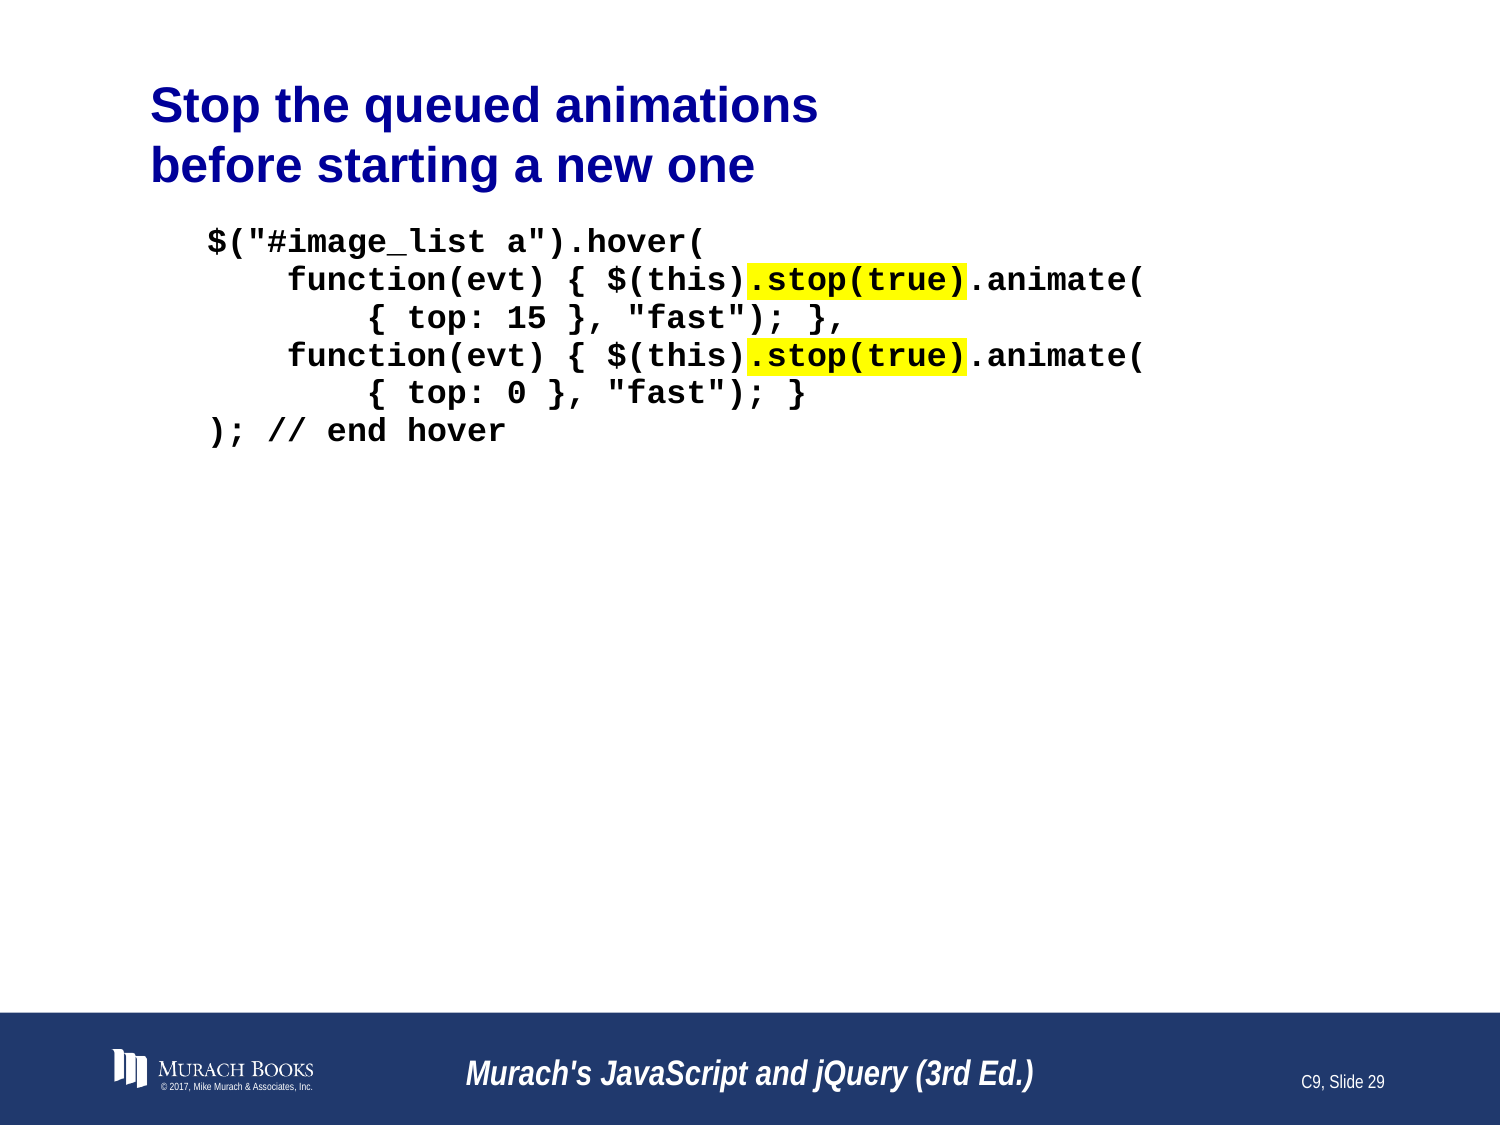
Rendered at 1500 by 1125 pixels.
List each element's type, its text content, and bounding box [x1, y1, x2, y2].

slide_number Murach's JavaScript and jQuery (3rd Ed.) [463, 1025, 1050, 1100]
slide_number C9, Slide 29 [1087, 1025, 1400, 1100]
title Stop the queued animations before starting a new one [150, 72, 1350, 194]
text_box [149, 224, 1350, 491]
footer © 2017, Mike Murach & Associates, Inc. [12, 1025, 463, 1100]
